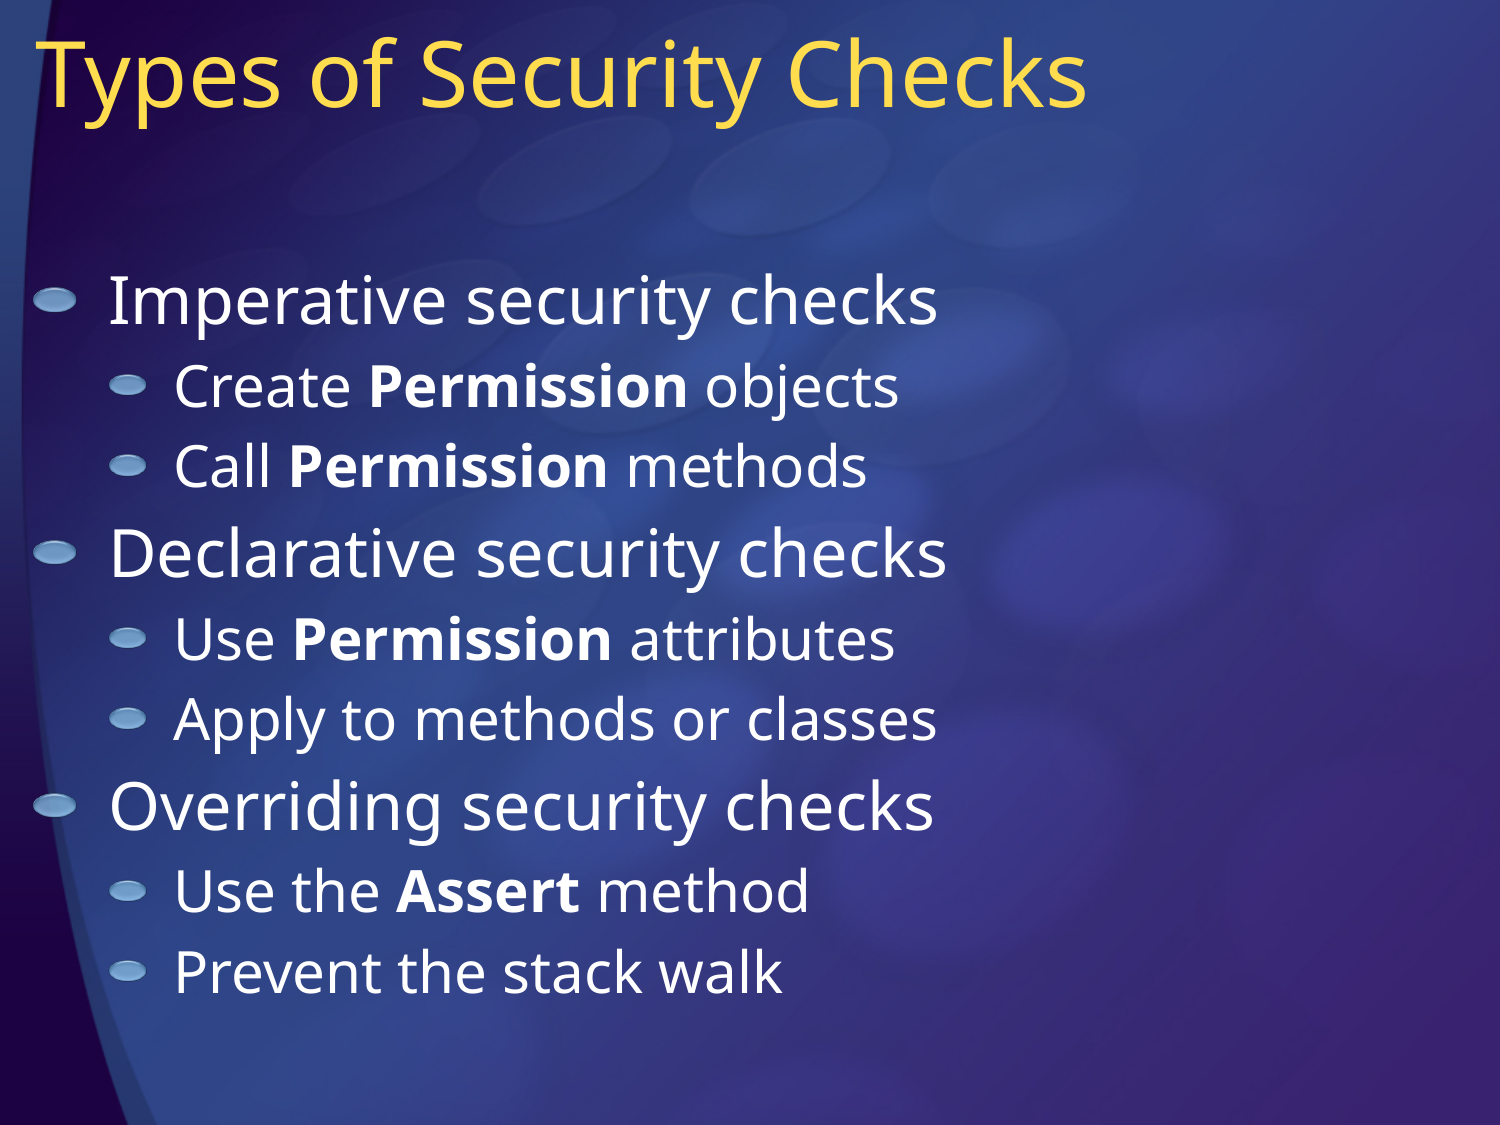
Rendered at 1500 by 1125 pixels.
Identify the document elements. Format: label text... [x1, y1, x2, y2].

picture [0, 0, 1500, 1125]
list Imperative security checks Create Permission objects Call Permission methods Declarative security checks Use Permission attributes Apply to methods or classes Overriding security checks Use the Assert method Prevent the stack walk [17, 259, 1481, 1044]
title Types of Security Checks [20, 20, 1477, 136]
